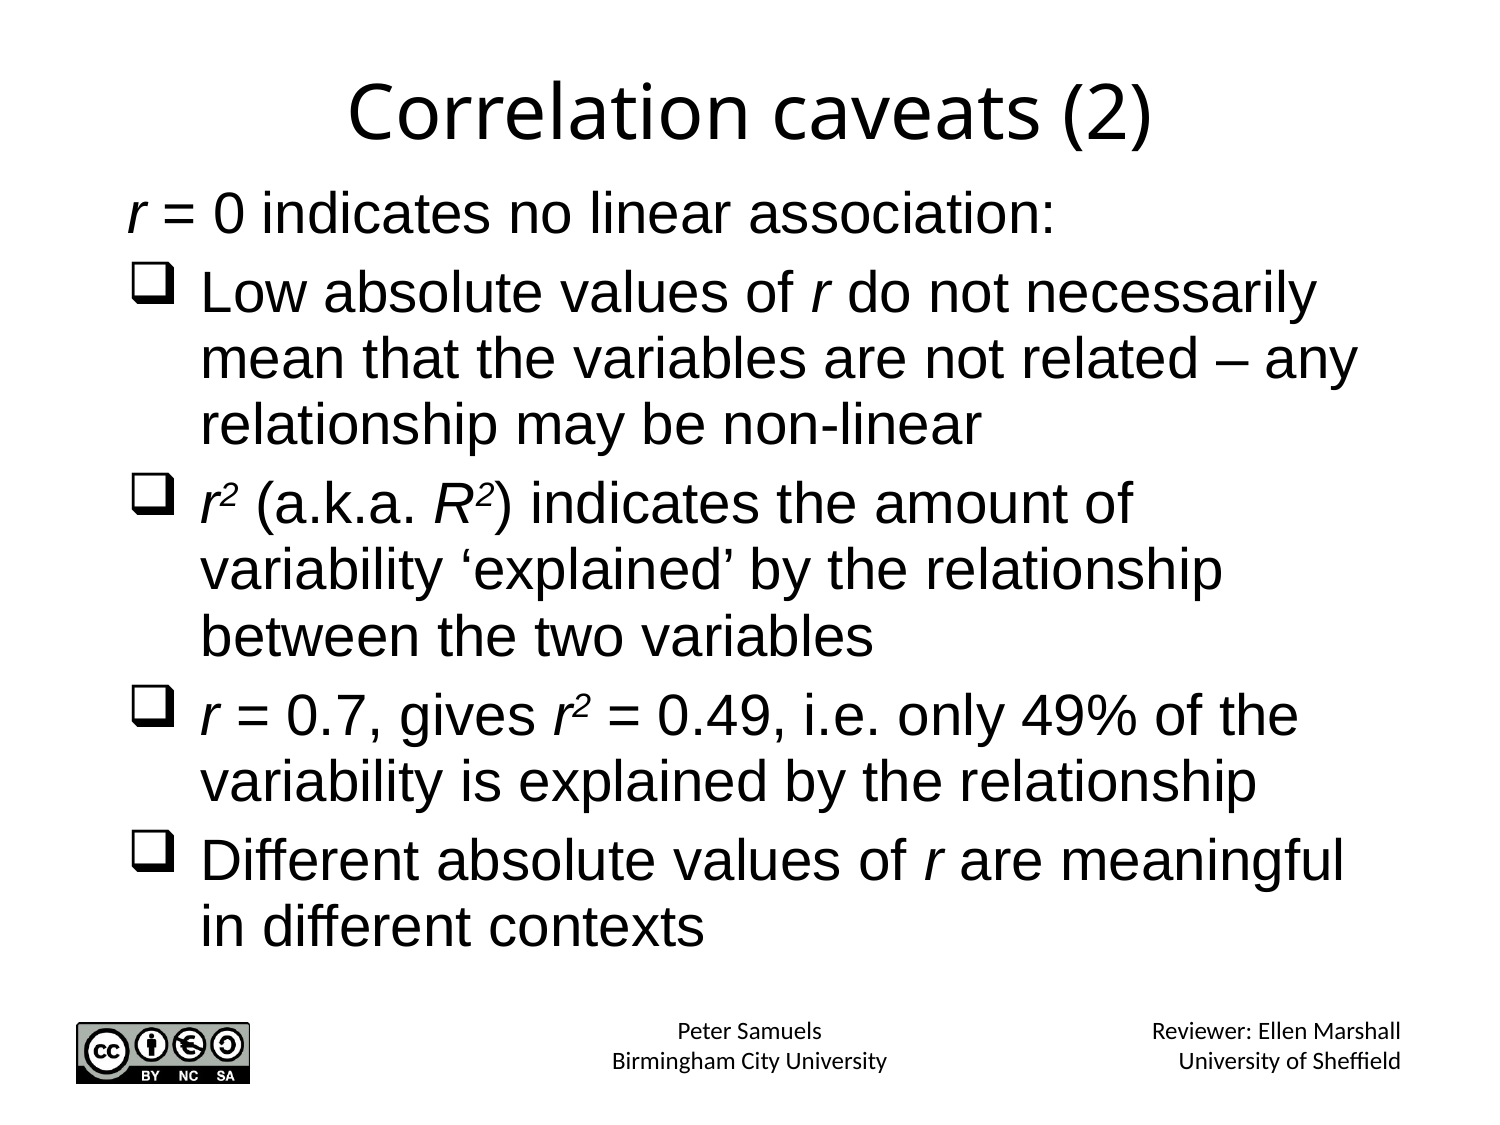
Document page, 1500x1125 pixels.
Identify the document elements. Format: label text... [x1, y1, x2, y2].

title Correlation caveats (2) [112, 54, 1388, 163]
picture [76, 1022, 251, 1084]
list r = 0 indicates no linear association: Low absolute values of r do not necessarily mean that the variables are not related – any relationship may be non-linear r2 (a.k.a. R2) indicates the amount of variability ‘explained’ by the relationship between the two variables r = 0.7, gives r2 = 0.49, i.e. only 49% of the variability is explained by the relationship Different absolute values of r are meaningful in different contexts [112, 172, 1388, 988]
text_box Reviewer: Ellen Marshall University of Sheffield [1038, 1007, 1417, 1083]
text_box Peter Samuels Birmingham City University [549, 1007, 951, 1083]
